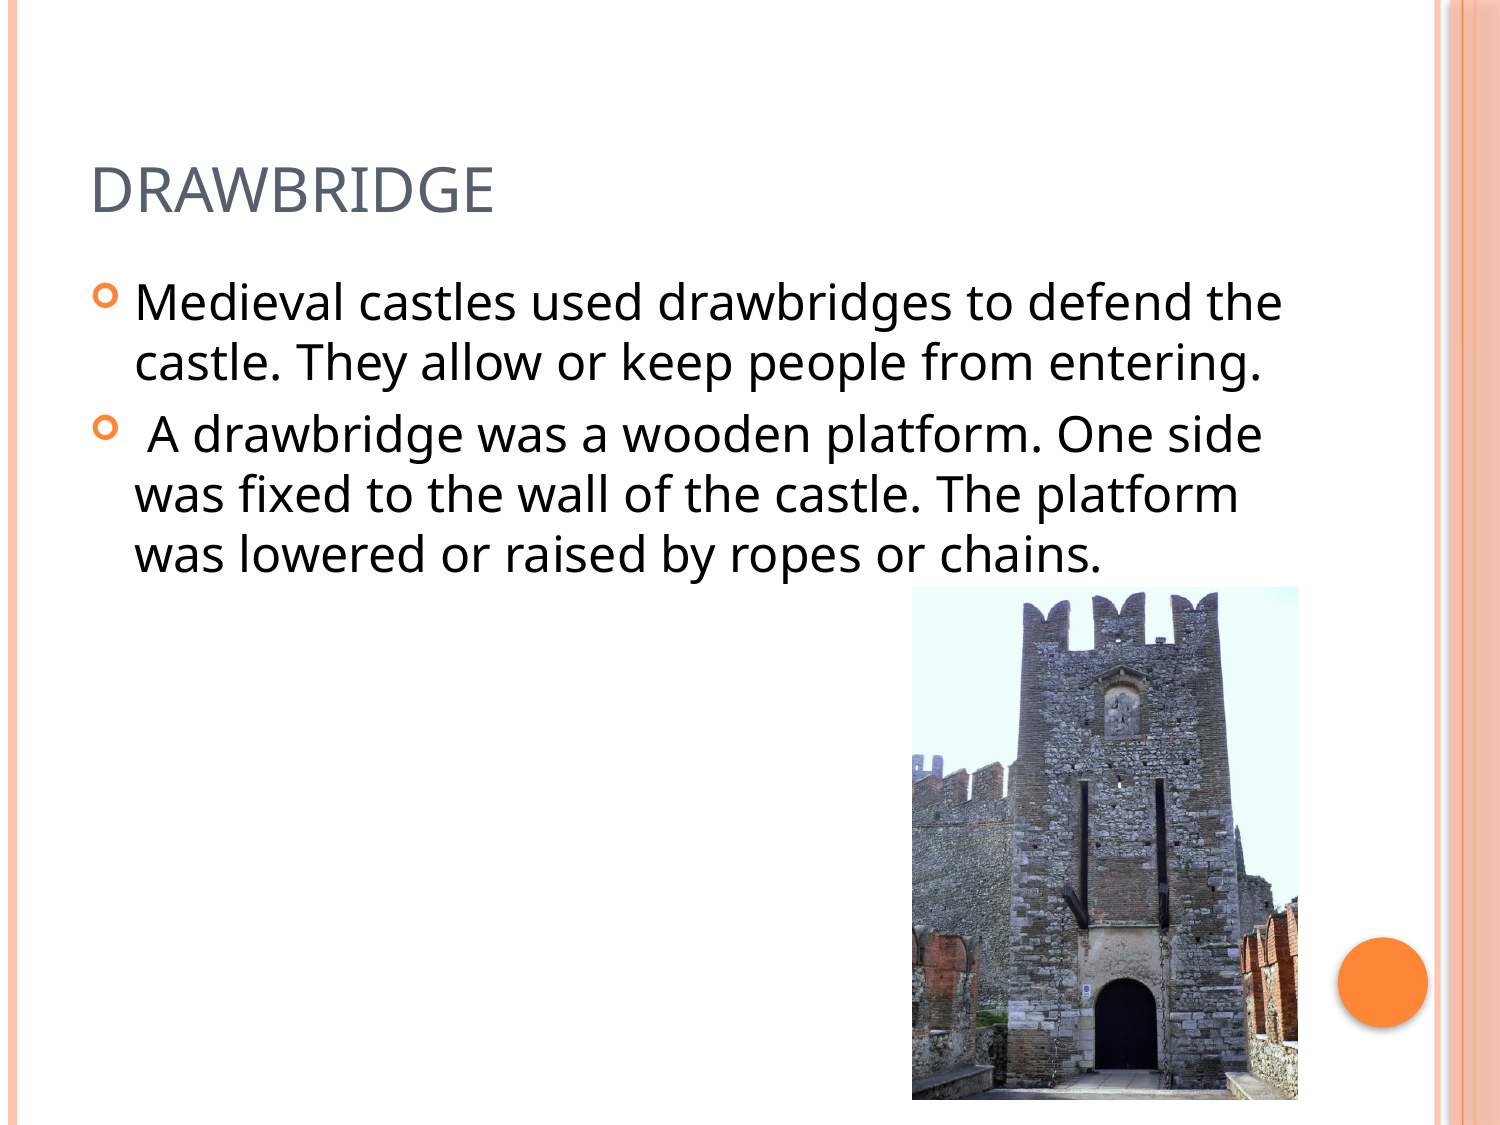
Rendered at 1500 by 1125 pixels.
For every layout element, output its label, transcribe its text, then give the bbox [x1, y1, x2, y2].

list Medieval castles used drawbridges to defend the castle. They allow or keep people from entering. A drawbridge was a wooden platform. One side was fixed to the wall of the castle. The platform was lowered or raised by ropes or chains. [75, 262, 1300, 1062]
picture [911, 586, 1298, 1101]
title Drawbridge [75, 45, 1300, 233]
